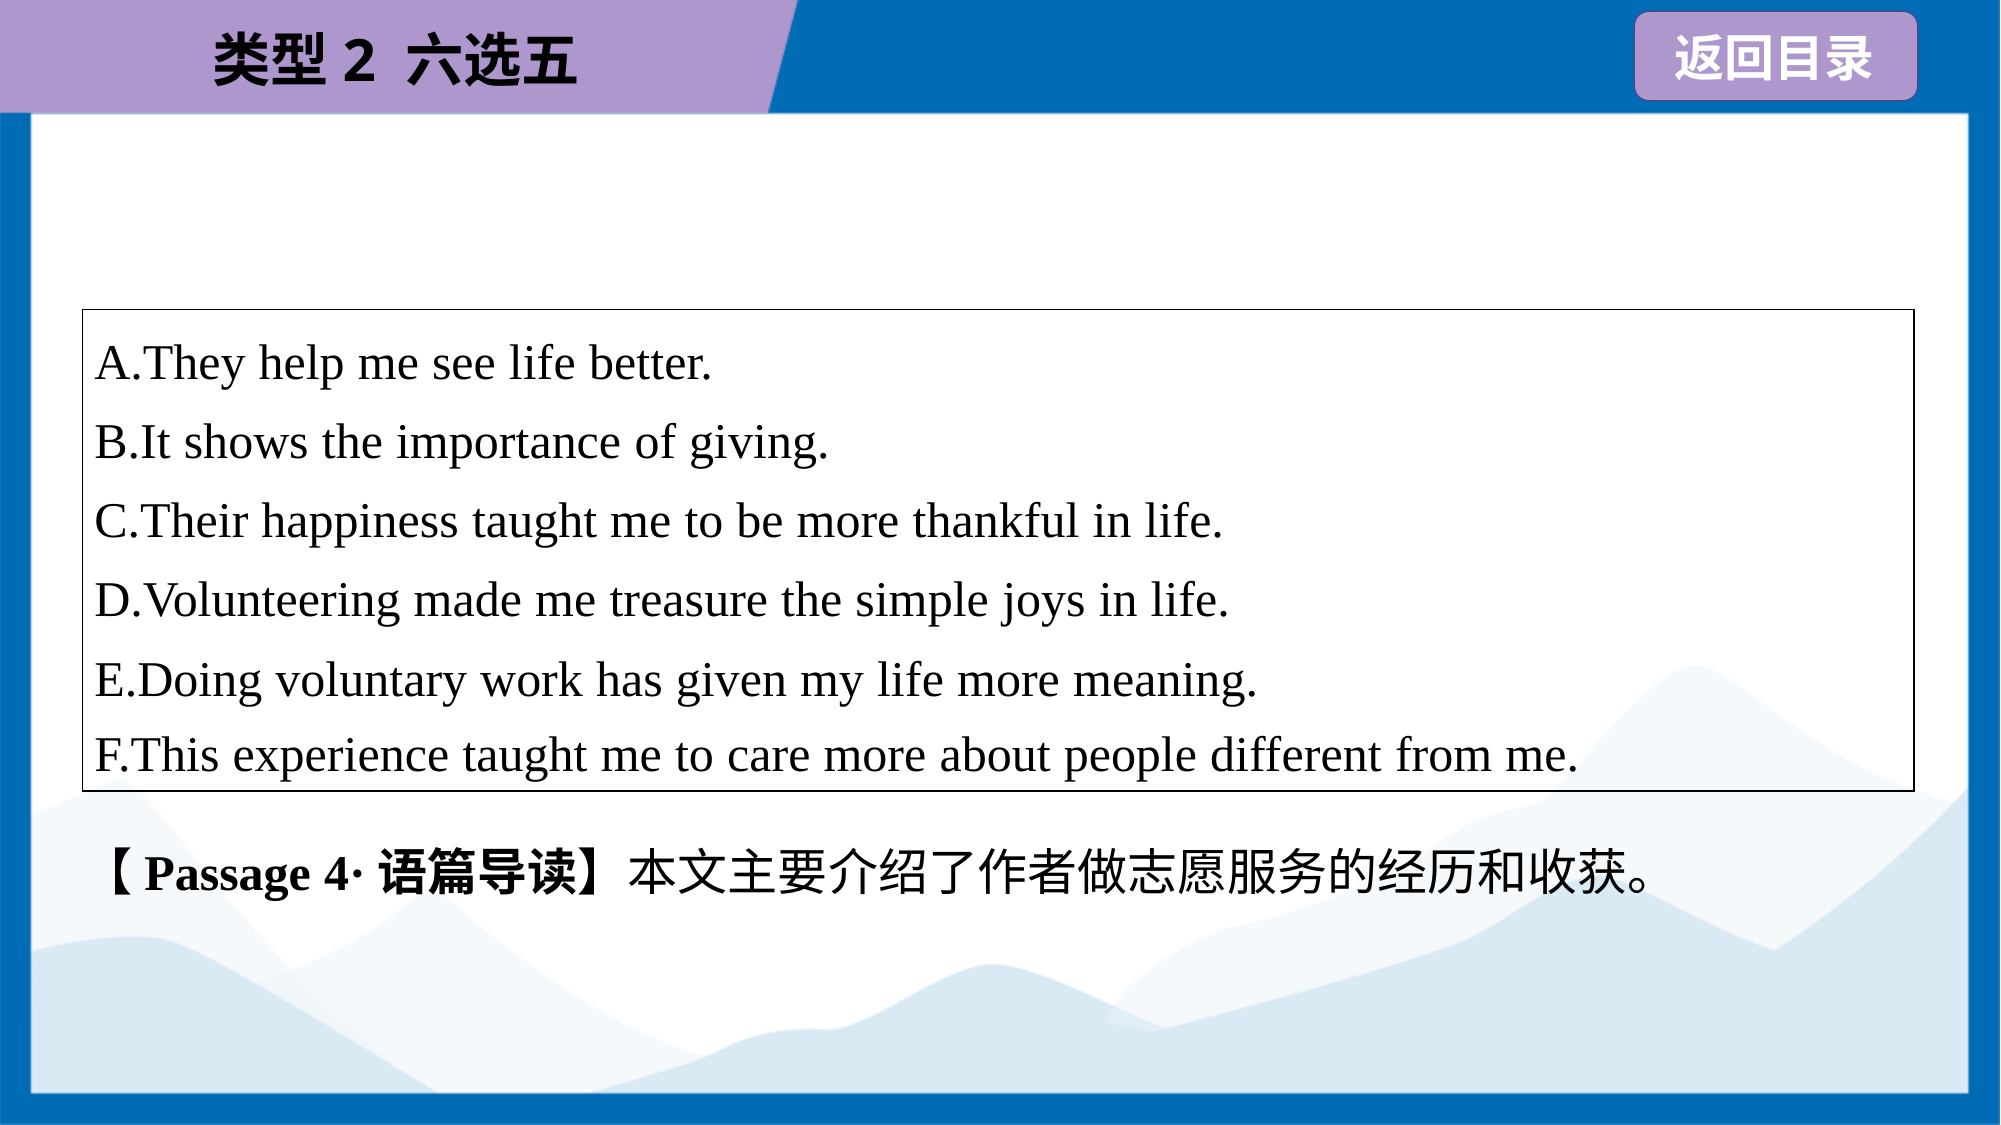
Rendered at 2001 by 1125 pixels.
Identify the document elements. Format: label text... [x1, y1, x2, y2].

table_header A.They help me see life better. B.It shows the importance of giving. C.Their happiness taught me to be more thankful in life. D.Volunteering made me treasure the simple joys in life. E.Doing voluntary work has given my life more meaning. F.This experience taught me to care more about people different from me. [83, 310, 1913, 790]
text_box 【Passage 4·语篇导读】本文主要介绍了作者做志愿服务的经历和收获。 [82, 812, 1917, 891]
picture [0, 0, 2000, 1125]
